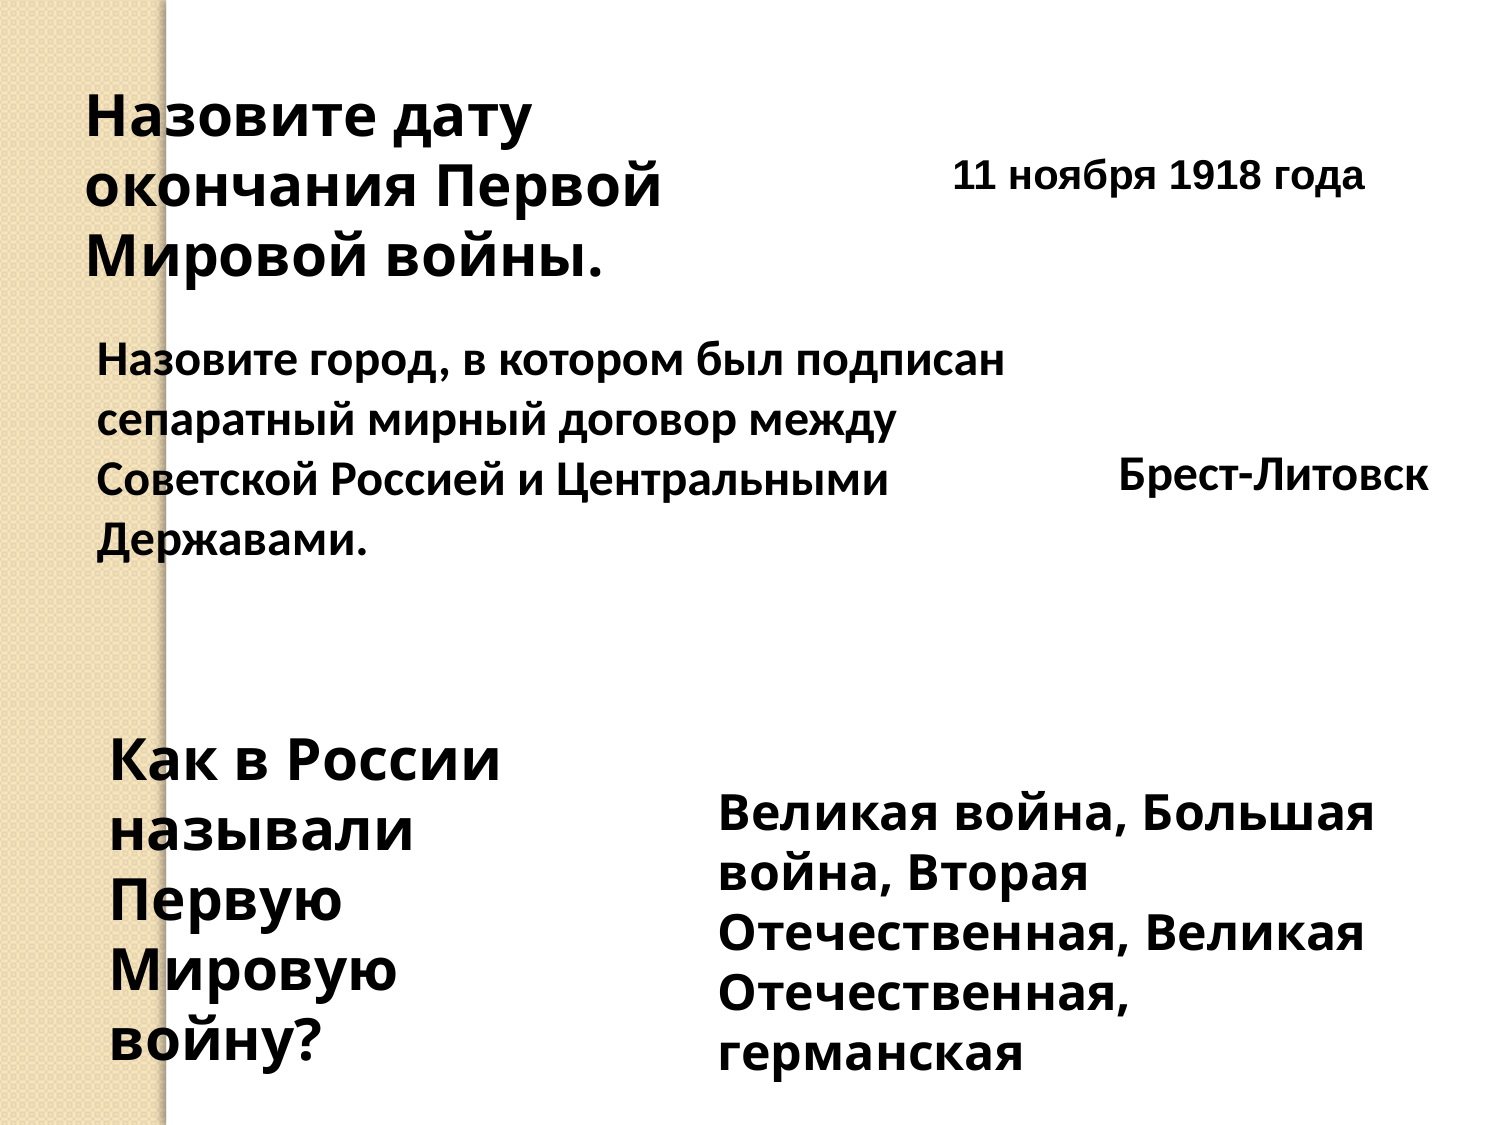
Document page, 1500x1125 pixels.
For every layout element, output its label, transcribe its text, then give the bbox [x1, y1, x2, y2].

text_box Брест-Литовск [1103, 433, 1444, 509]
text_box 11 ноября 1918 года [937, 140, 1383, 206]
text_box Великая война, Большая война, Вторая Отечественная, Великая Отечественная, германская [703, 773, 1453, 1089]
text_box Назовите дату окончания Первой Мировой войны. [70, 70, 821, 295]
text_box Как в России называли Первую Мировую войну? [93, 714, 586, 1080]
text_box Назовите город, в котором был подписан сепаратный мирный договор между Советской Россией и Центральными Державами. [81, 317, 1043, 573]
